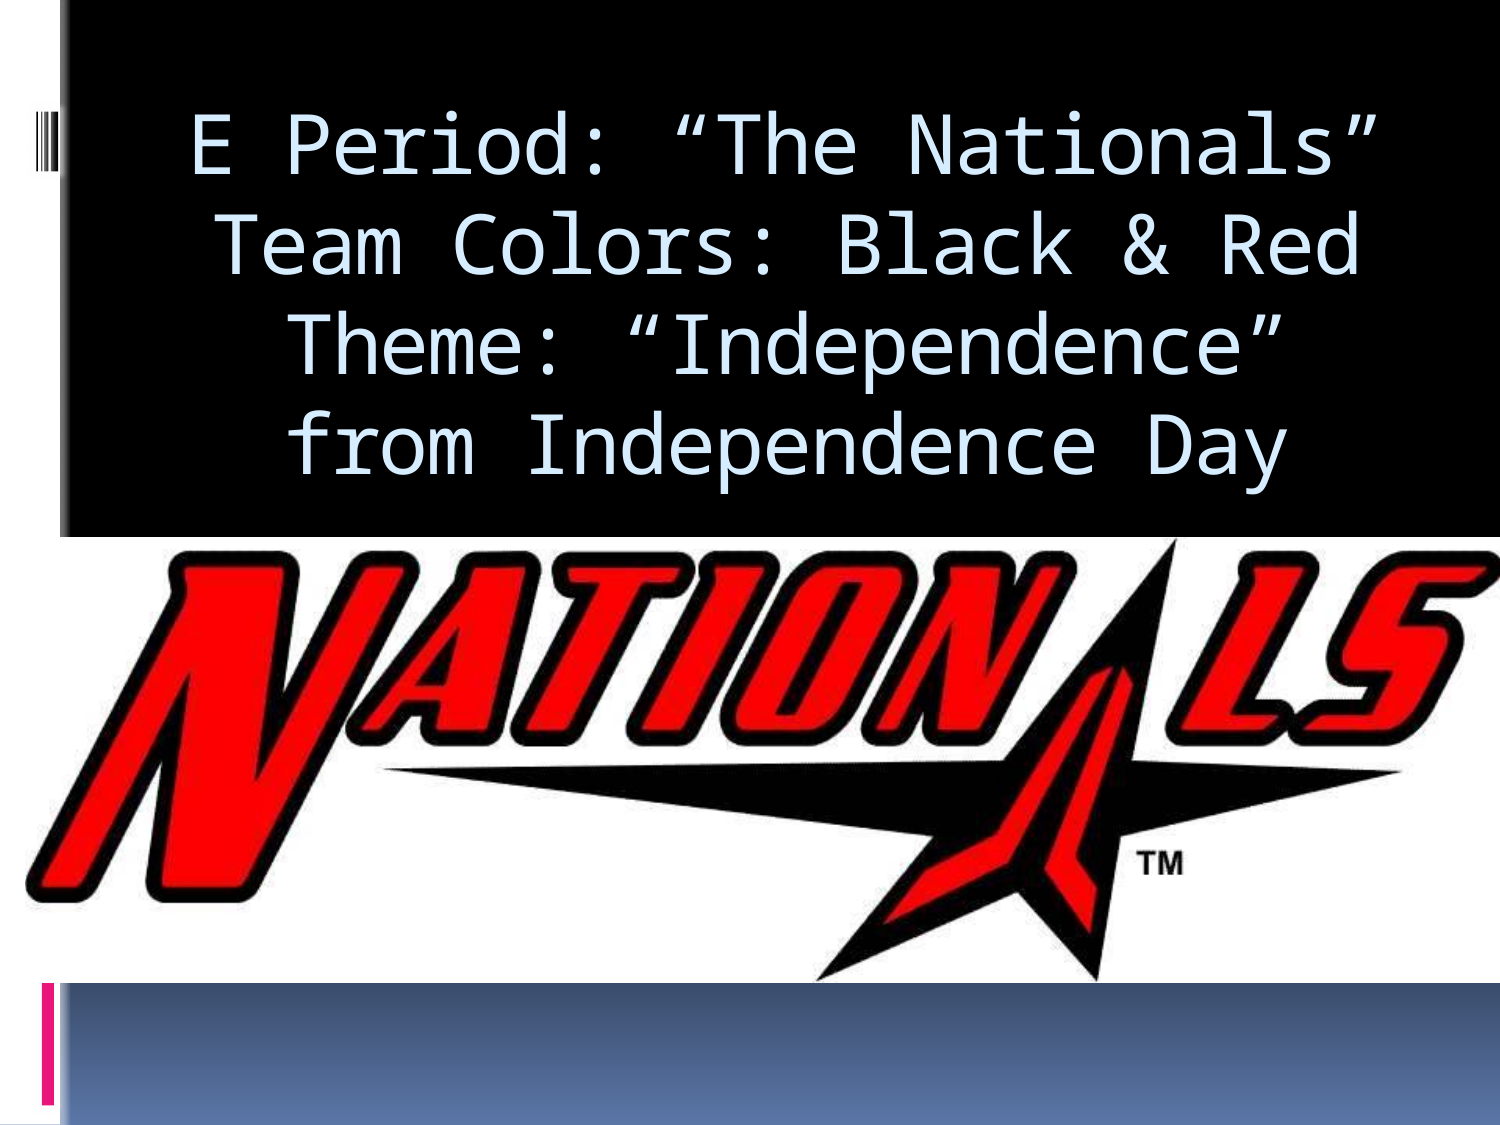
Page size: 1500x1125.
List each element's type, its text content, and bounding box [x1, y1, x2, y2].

picture [24, 537, 1500, 984]
title E Period: “The Nationals” Team Colors: Black & Red Theme: “Independence” from Independence Day [150, 83, 1425, 234]
